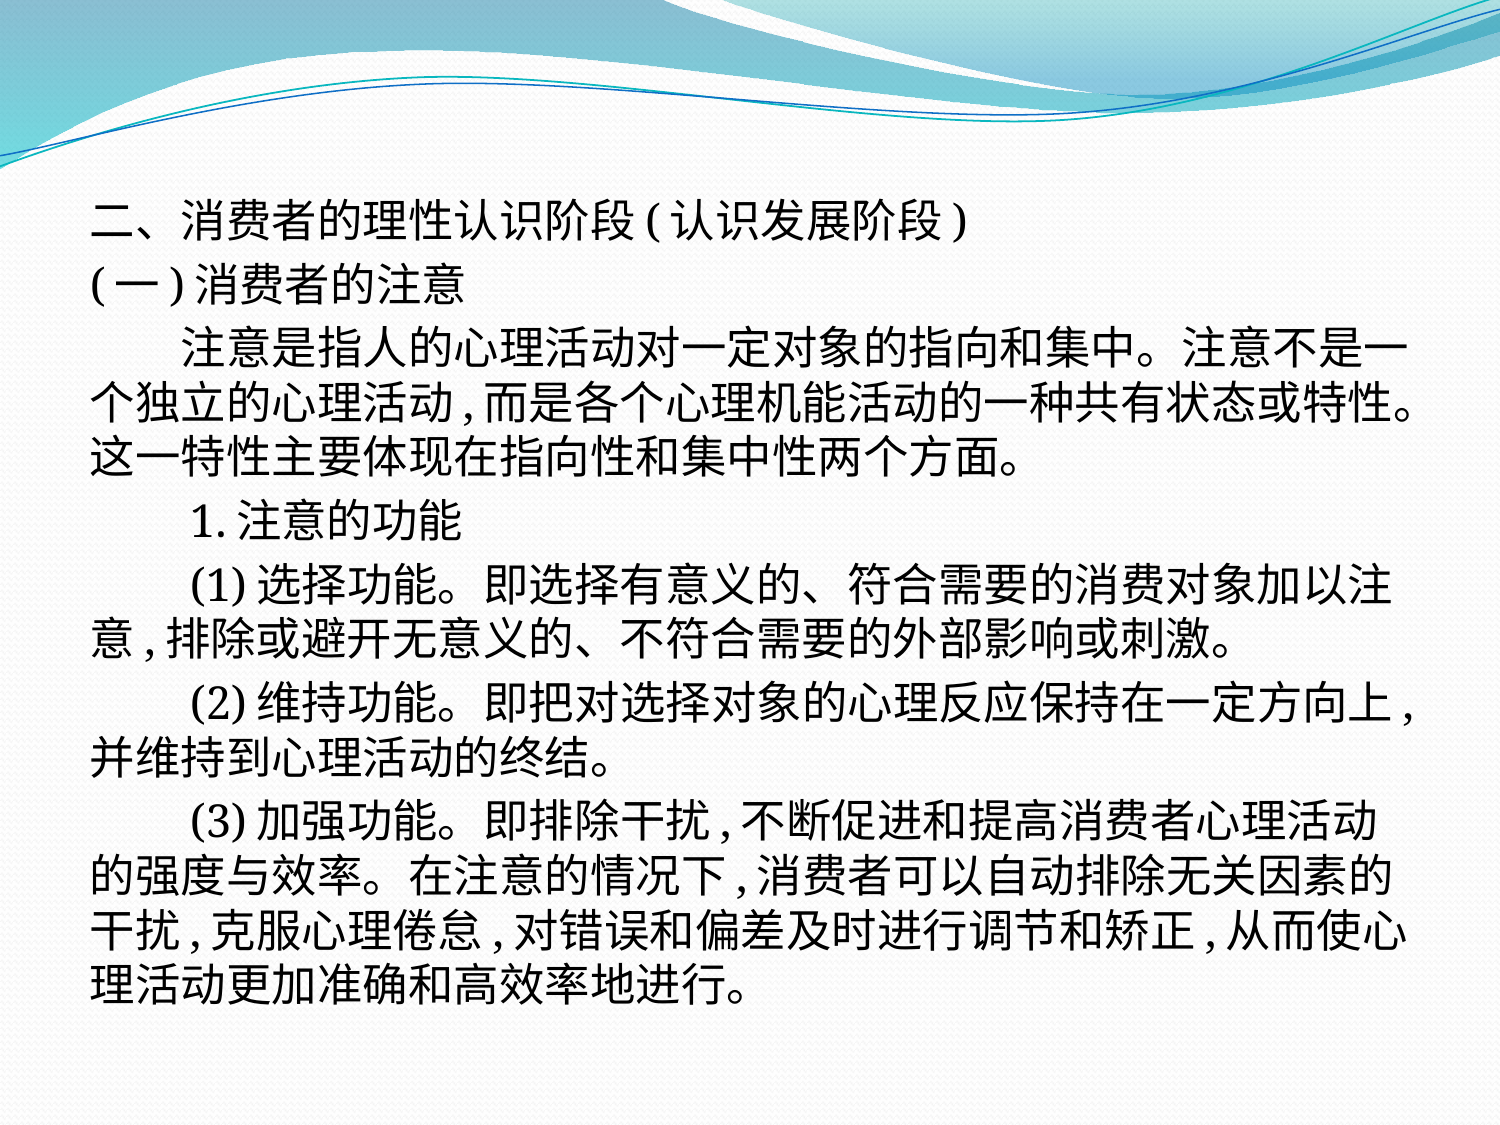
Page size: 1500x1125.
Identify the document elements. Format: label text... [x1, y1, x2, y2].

list 二、消费者的理性认识阶段(认识发展阶段) (一)消费者的注意 注意是指人的心理活动对一定对象的指向和集中。注意不是一个独立的心理活动,而是各个心理机能活动的一种共有状态或特性。这一特性主要体现在指向性和集中性两个方面。 1.注意的功能 (1)选择功能。即选择有意义的、符合需要的消费对象加以注意,排除或避开无意义的、不符合需要的外部影响或刺激。 (2)维持功能。即把对选择对象的心理反应保持在一定方向上,并维持到心理活动的终结。 (3)加强功能。即排除干扰,不断促进和提高消费者心理活动的强度与效率。在注意的情况下,消费者可以自动排除无关因素的干扰,克服心理倦怠,对错误和偏差及时进行调节和矫正,从而使心理活动更加准确和高效率地进行。 [75, 184, 1425, 1038]
